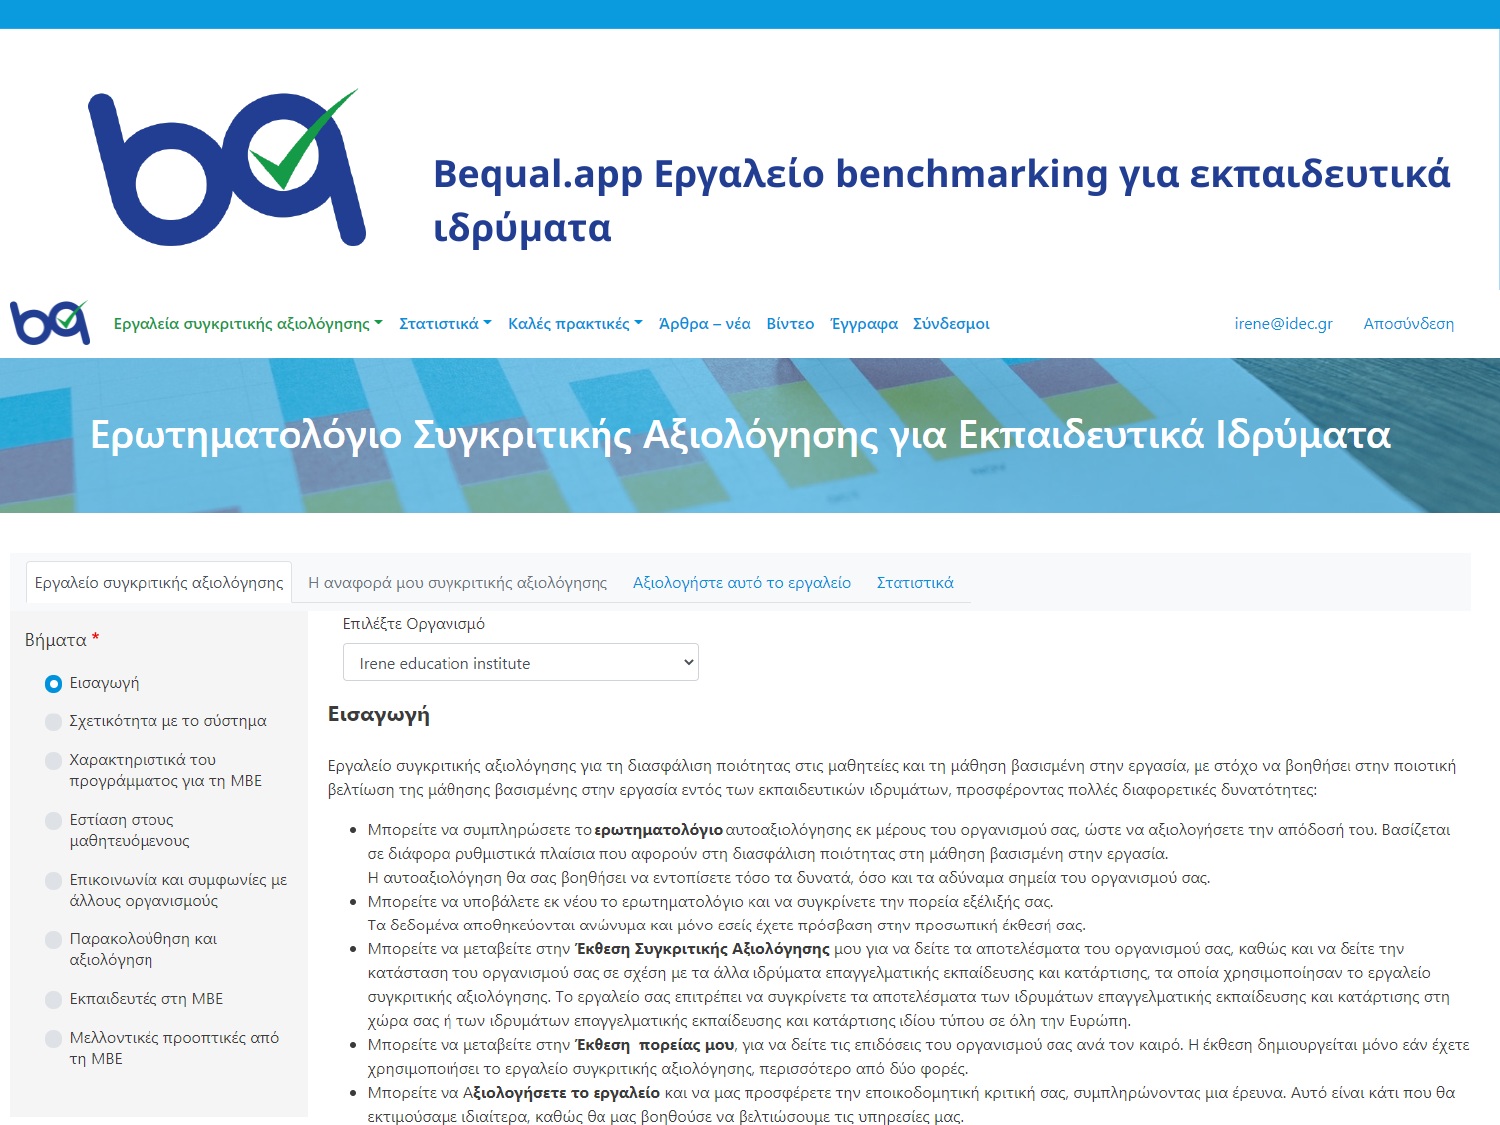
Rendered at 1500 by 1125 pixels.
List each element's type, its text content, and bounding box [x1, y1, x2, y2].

list Bequal.app Εργαλείο benchmarking για εκπαιδευτικά ιδρύματα [417, 133, 1500, 276]
picture [0, 290, 1500, 1125]
picture [88, 88, 367, 246]
